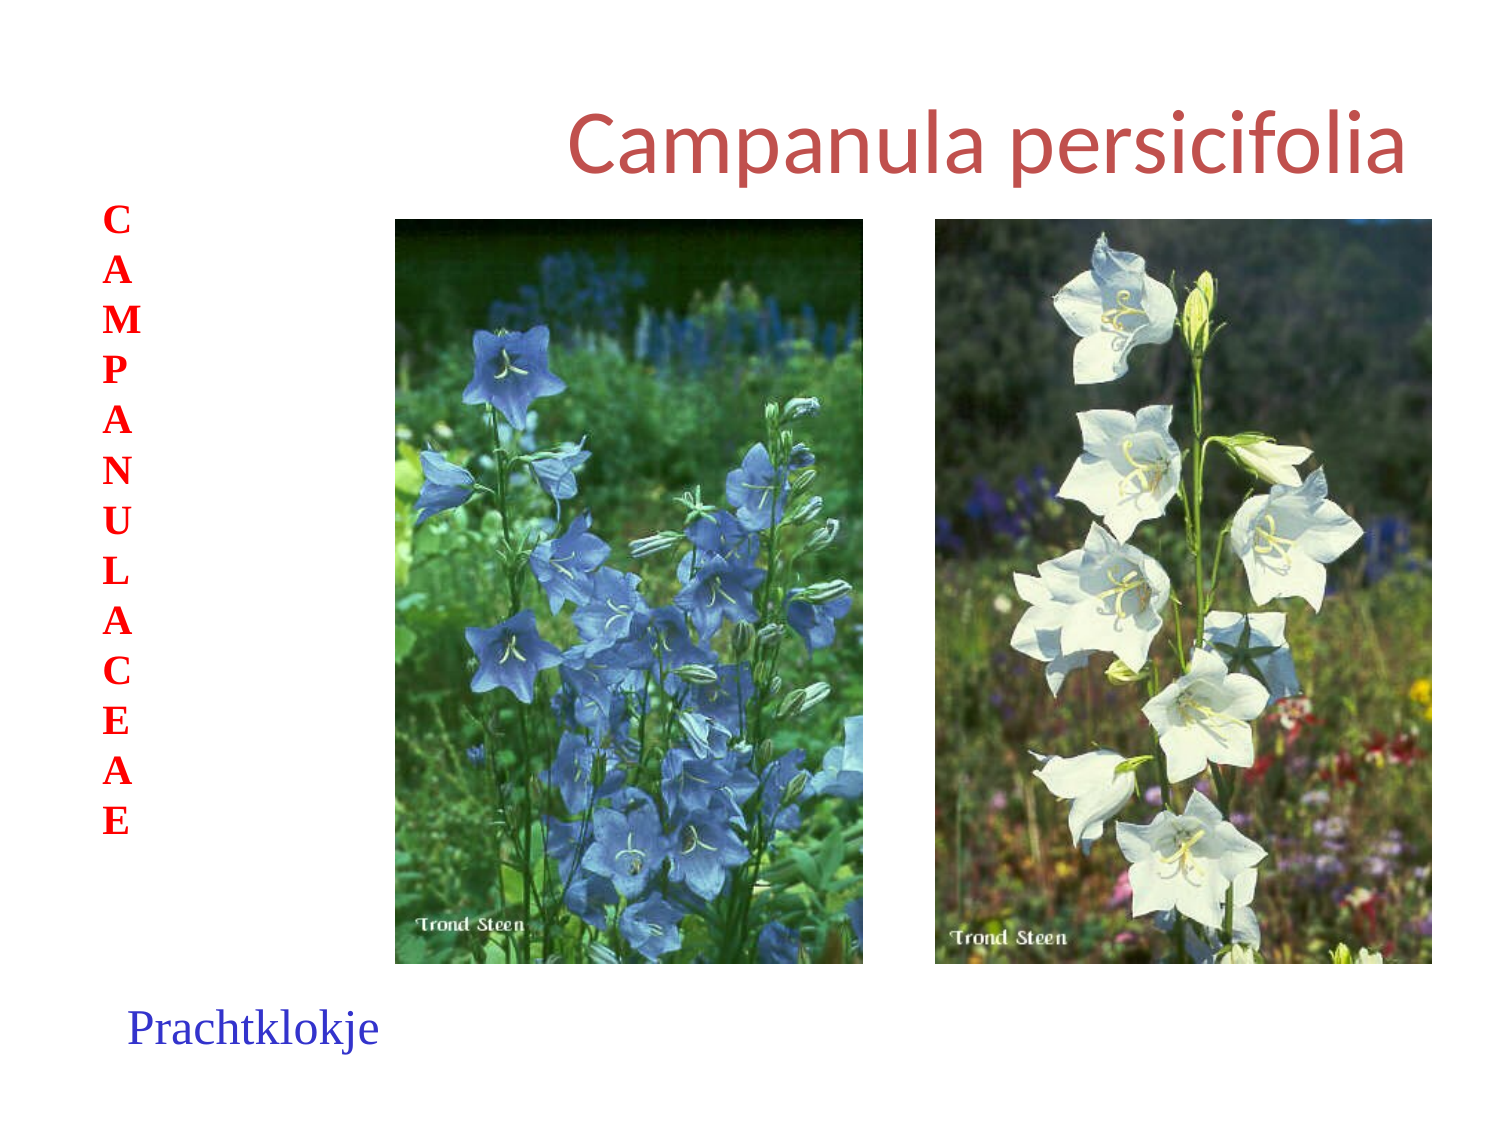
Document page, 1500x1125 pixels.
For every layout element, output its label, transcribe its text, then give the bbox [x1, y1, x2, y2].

text_box Prachtklokje [112, 987, 1175, 1063]
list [395, 219, 863, 965]
text_box CAMPANULACEAE [87, 184, 150, 850]
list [934, 219, 1433, 965]
title Campanula persicifolia [171, 42, 1447, 231]
